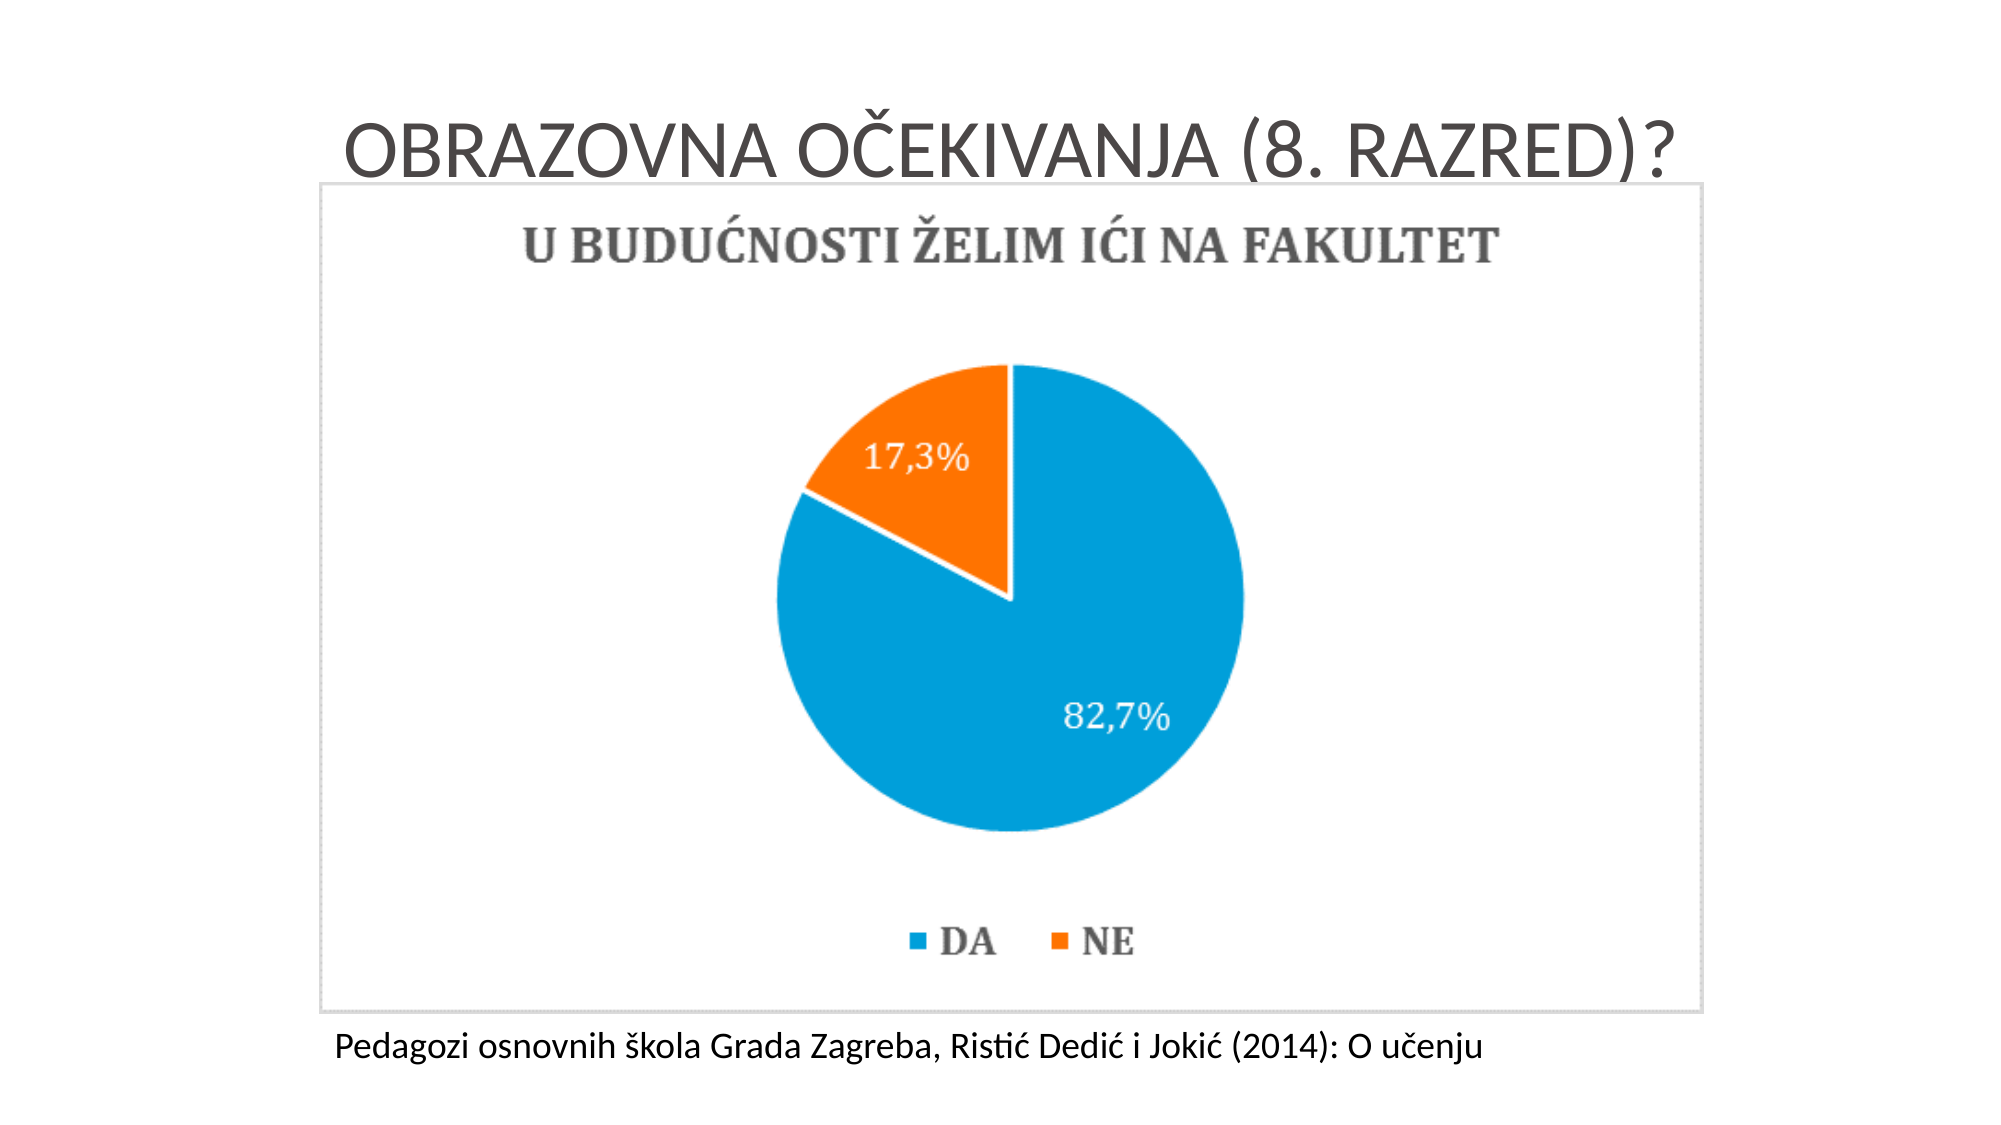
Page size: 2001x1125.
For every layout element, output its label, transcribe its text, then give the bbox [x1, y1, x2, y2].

picture [319, 182, 1704, 1015]
text_box Pedagozi osnovnih škola Grada Zagreba, Ristić Dedić i Jokić (2014): O učenju [319, 1015, 1704, 1074]
text_box OBRAZOVNA OČEKIVANJA (8. RAZRED)? [69, 37, 1954, 202]
